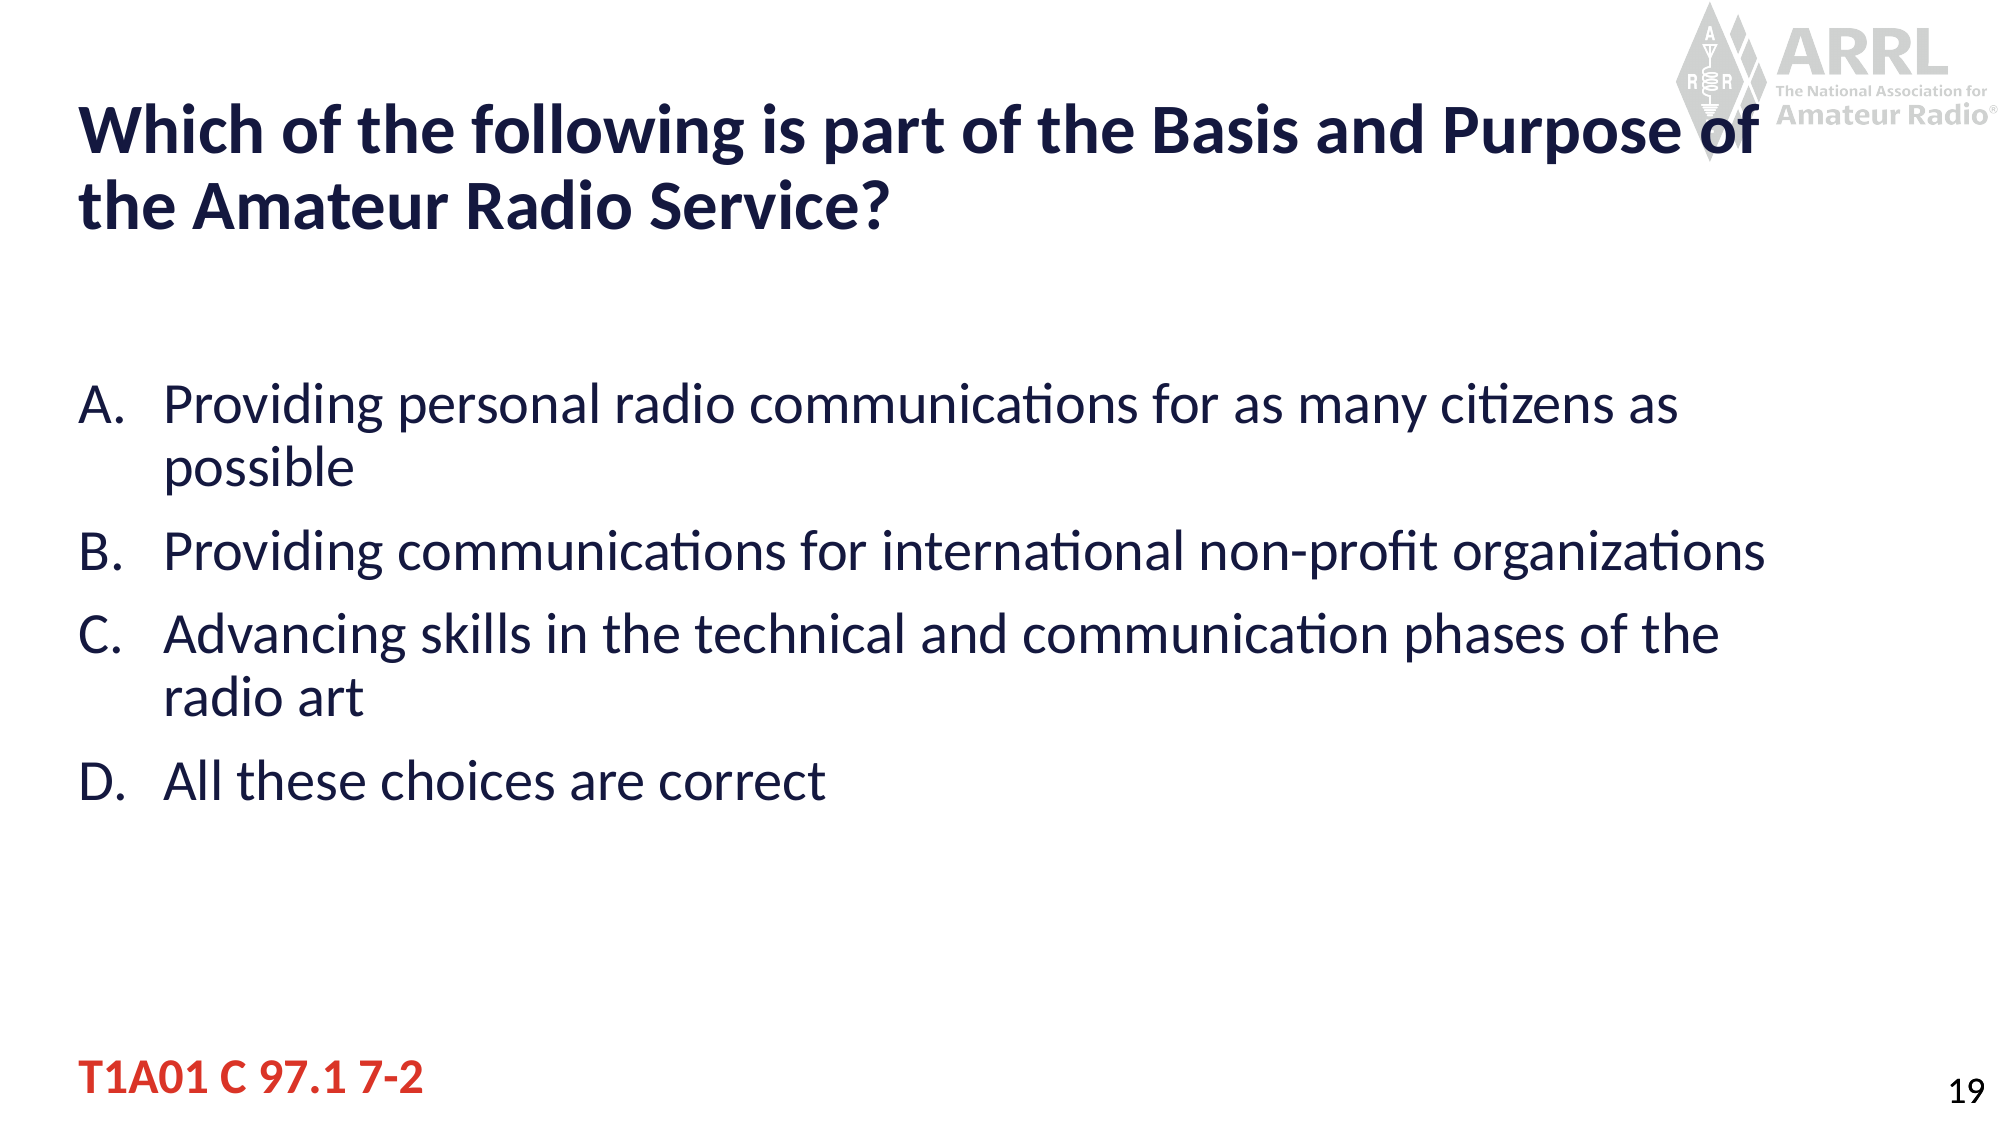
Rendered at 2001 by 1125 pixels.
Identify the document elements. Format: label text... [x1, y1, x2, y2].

picture [1674, 0, 2000, 164]
text_box T1A01 C 97.1 7-2 [63, 1036, 921, 1112]
list Providing personal radio communications for as many citizens as possible Providing communications for international non-profit organizations Advancing skills in the technical and communication phases of the radio art All these choices are correct [63, 365, 1863, 989]
title Which of the following is part of the Basis and Purpose of the Amateur Radio Service? [63, 59, 1863, 278]
